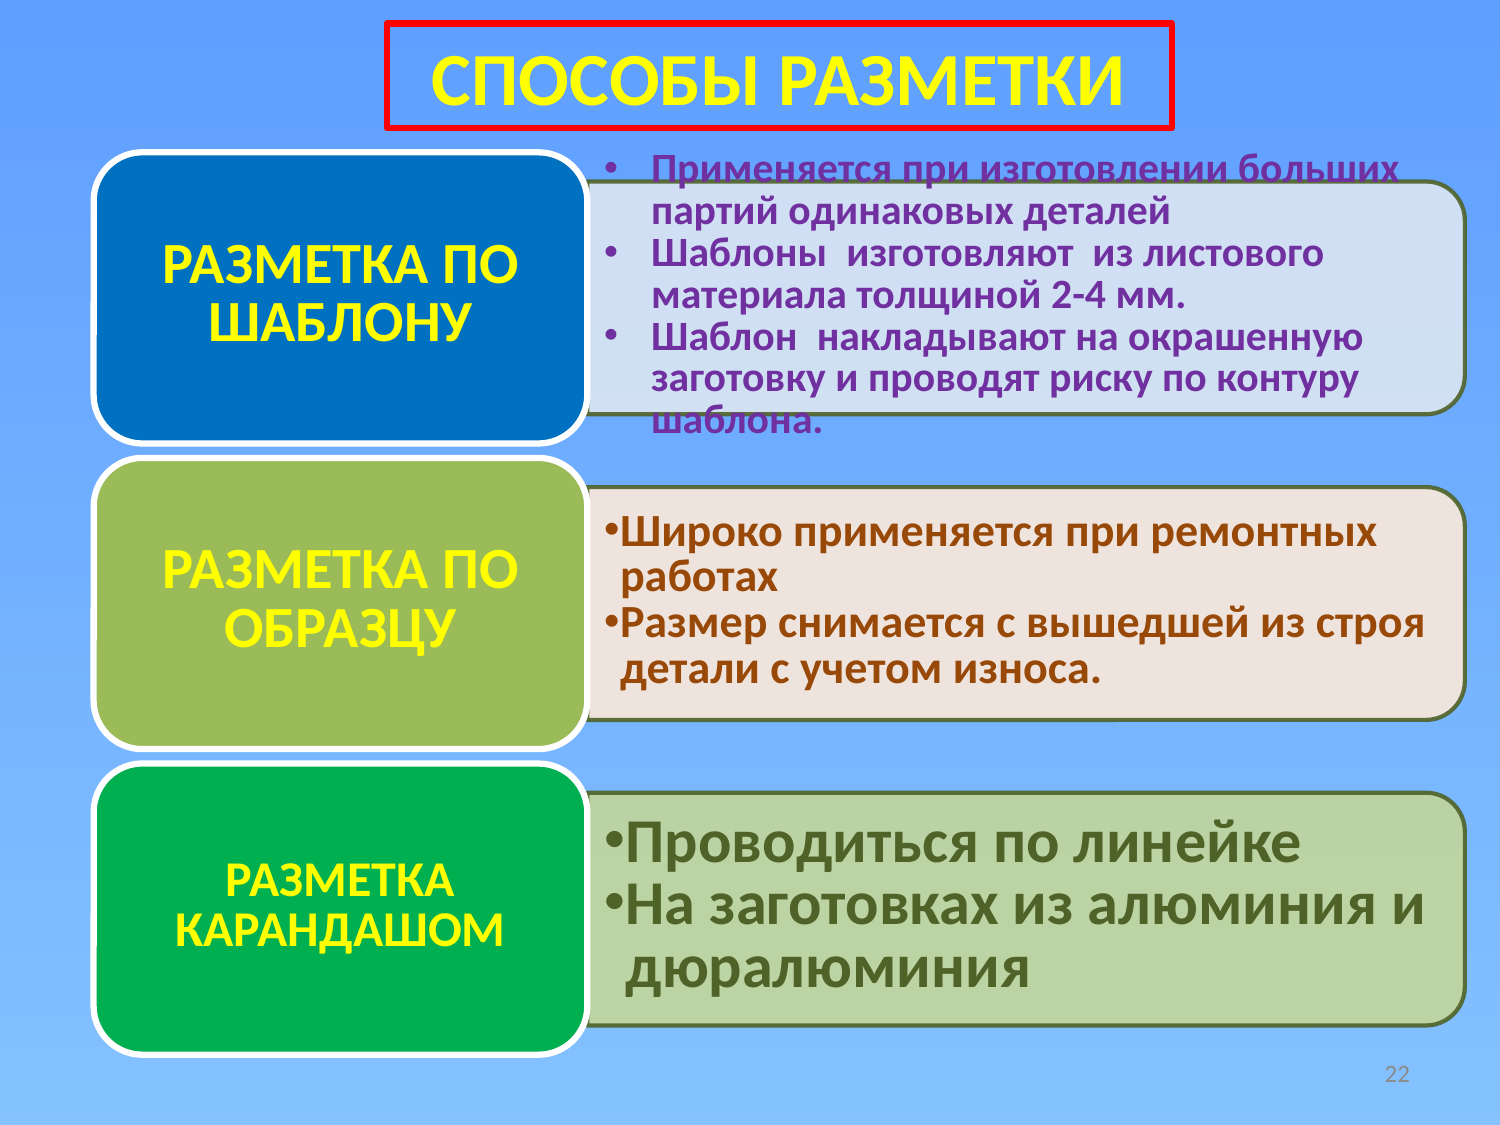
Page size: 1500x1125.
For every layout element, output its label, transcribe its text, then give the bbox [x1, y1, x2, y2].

slide_number 22 [1074, 1064, 1425, 1103]
text_box СПОСОБЫ РАЗМЕТКИ [386, 23, 1172, 129]
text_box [93, 152, 1466, 1055]
